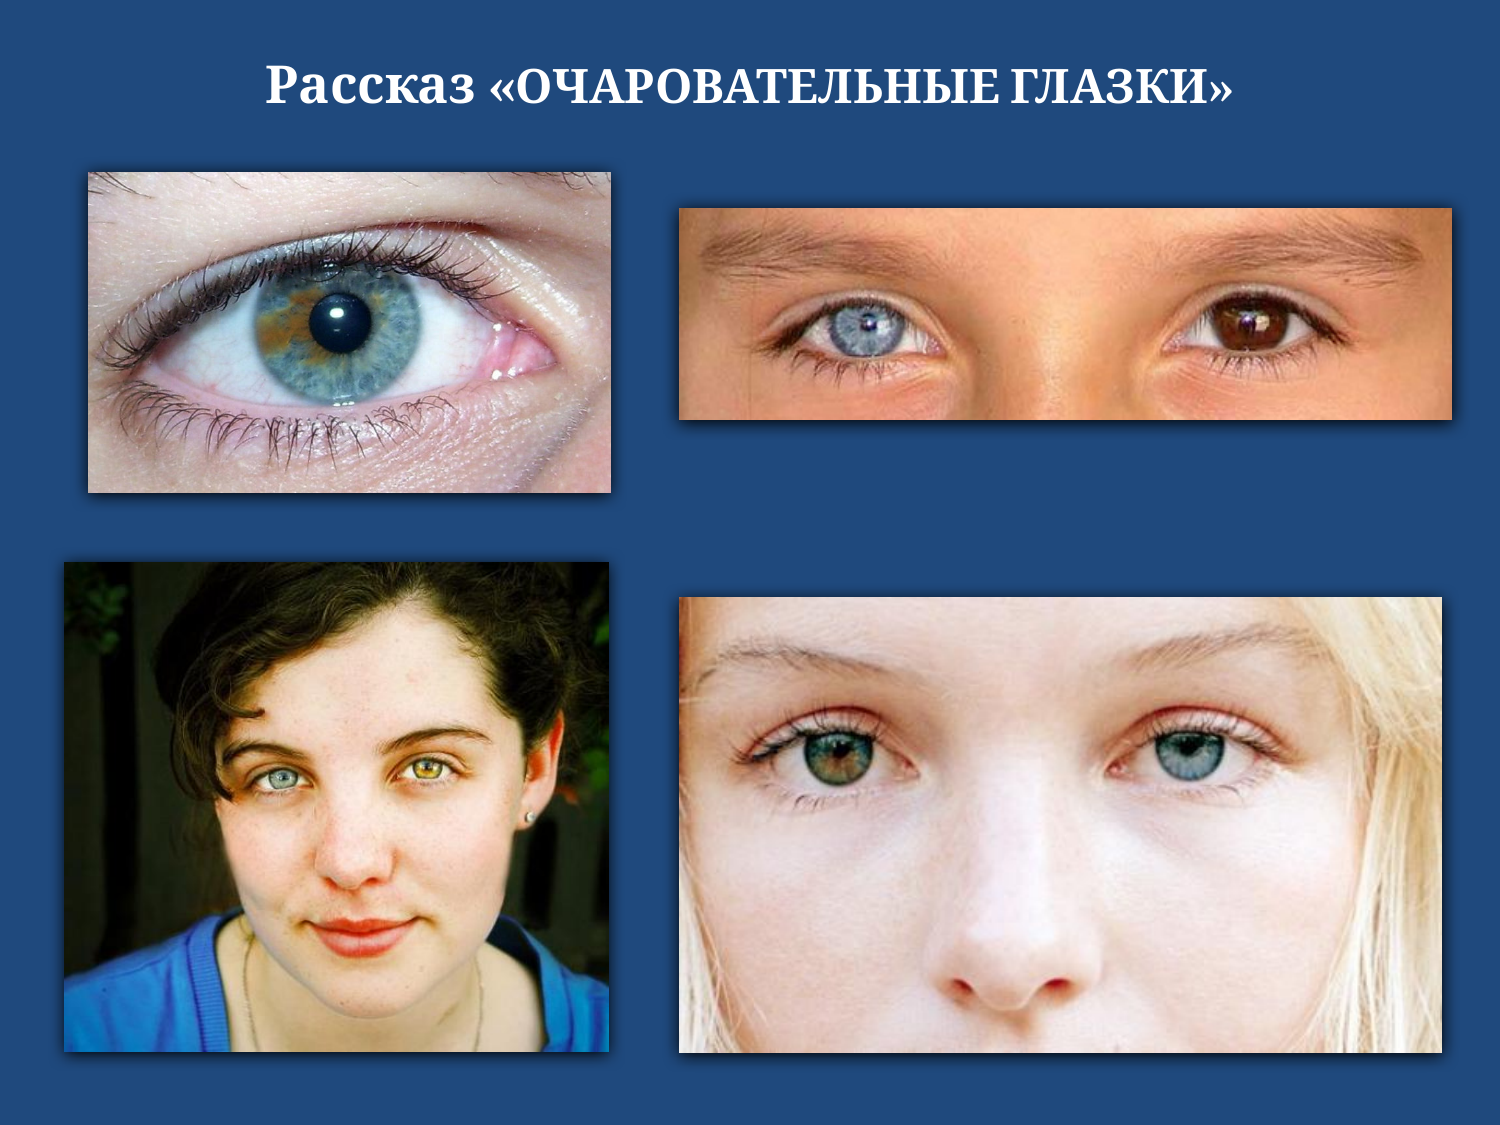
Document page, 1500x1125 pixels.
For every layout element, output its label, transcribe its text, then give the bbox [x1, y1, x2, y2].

title Рассказ «ОЧАРОВАТЕЛЬНЫЕ ГЛАЗКИ» [0, 42, 1500, 185]
picture [678, 207, 1452, 420]
picture [64, 562, 609, 1052]
picture [88, 172, 611, 494]
picture [678, 597, 1442, 1053]
